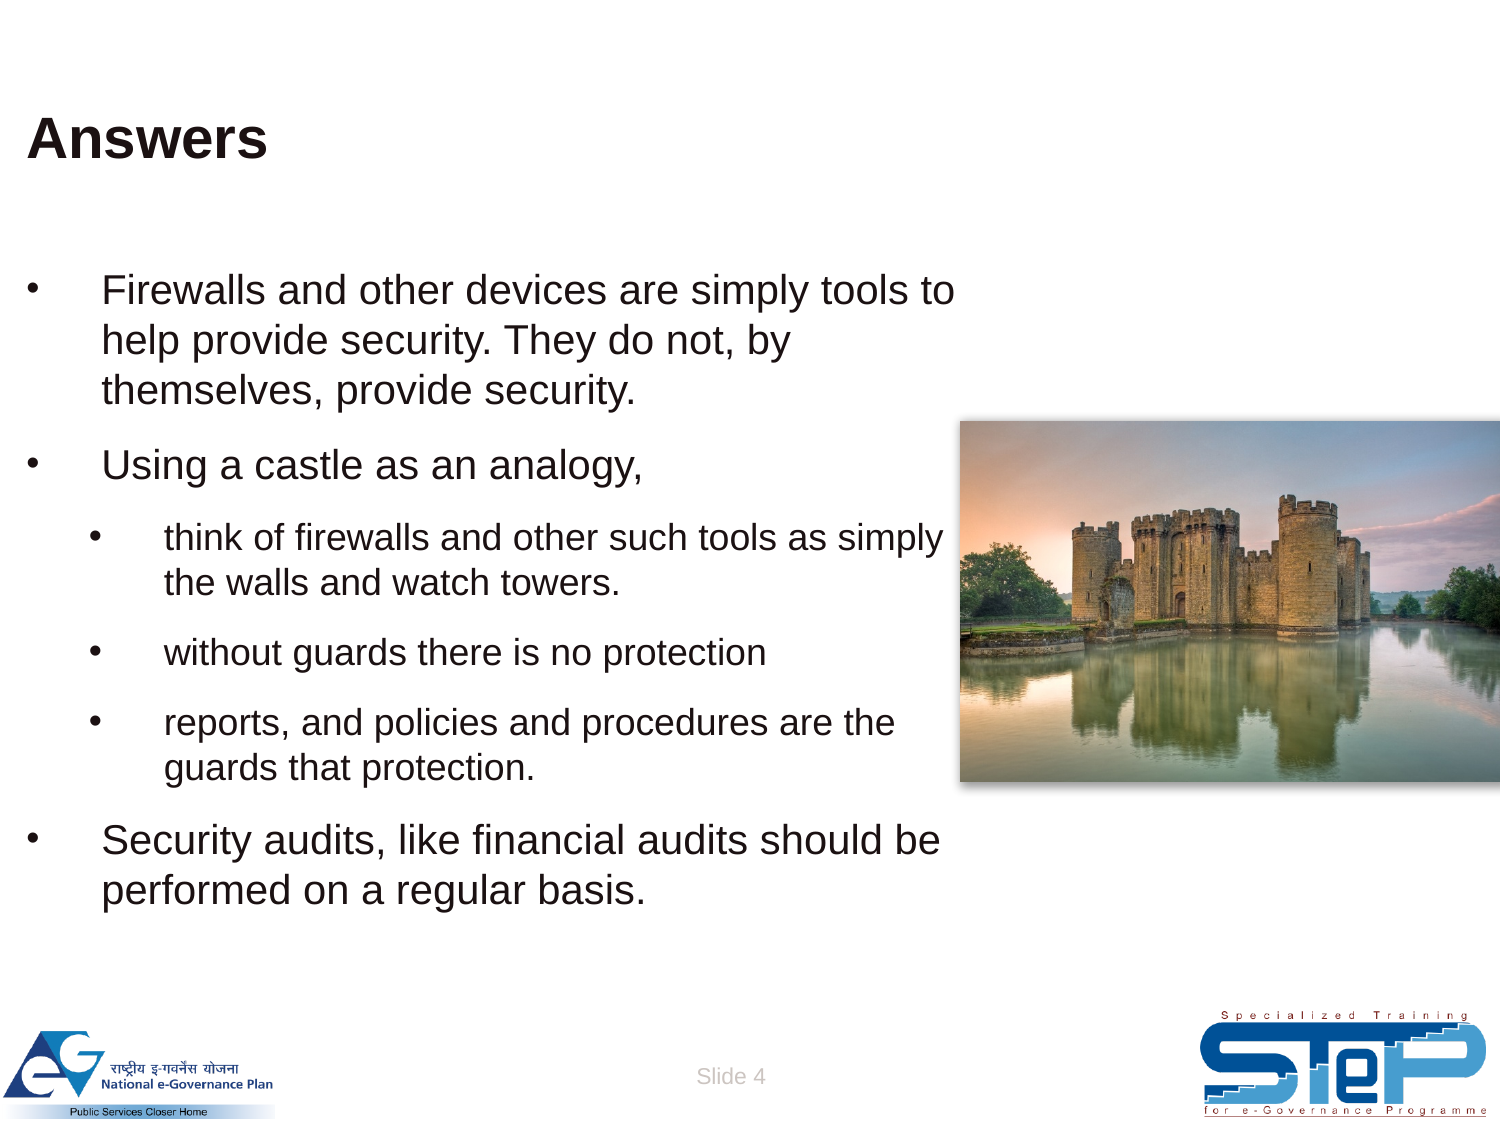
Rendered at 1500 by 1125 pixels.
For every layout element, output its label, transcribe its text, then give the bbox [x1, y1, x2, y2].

list Firewalls and other devices are simply tools to help provide security. They do not, by themselves, provide security. Using a castle as an analogy, think of firewalls and other such tools as simply the walls and watch towers. without guards there is no protection reports, and policies and procedures are the guards that protection. Security audits, like financial audits should be performed on a regular basis. [26, 262, 962, 974]
picture [1200, 1011, 1486, 1117]
title Answers [26, 99, 1472, 224]
picture [960, 421, 1500, 782]
picture [2, 1031, 275, 1119]
